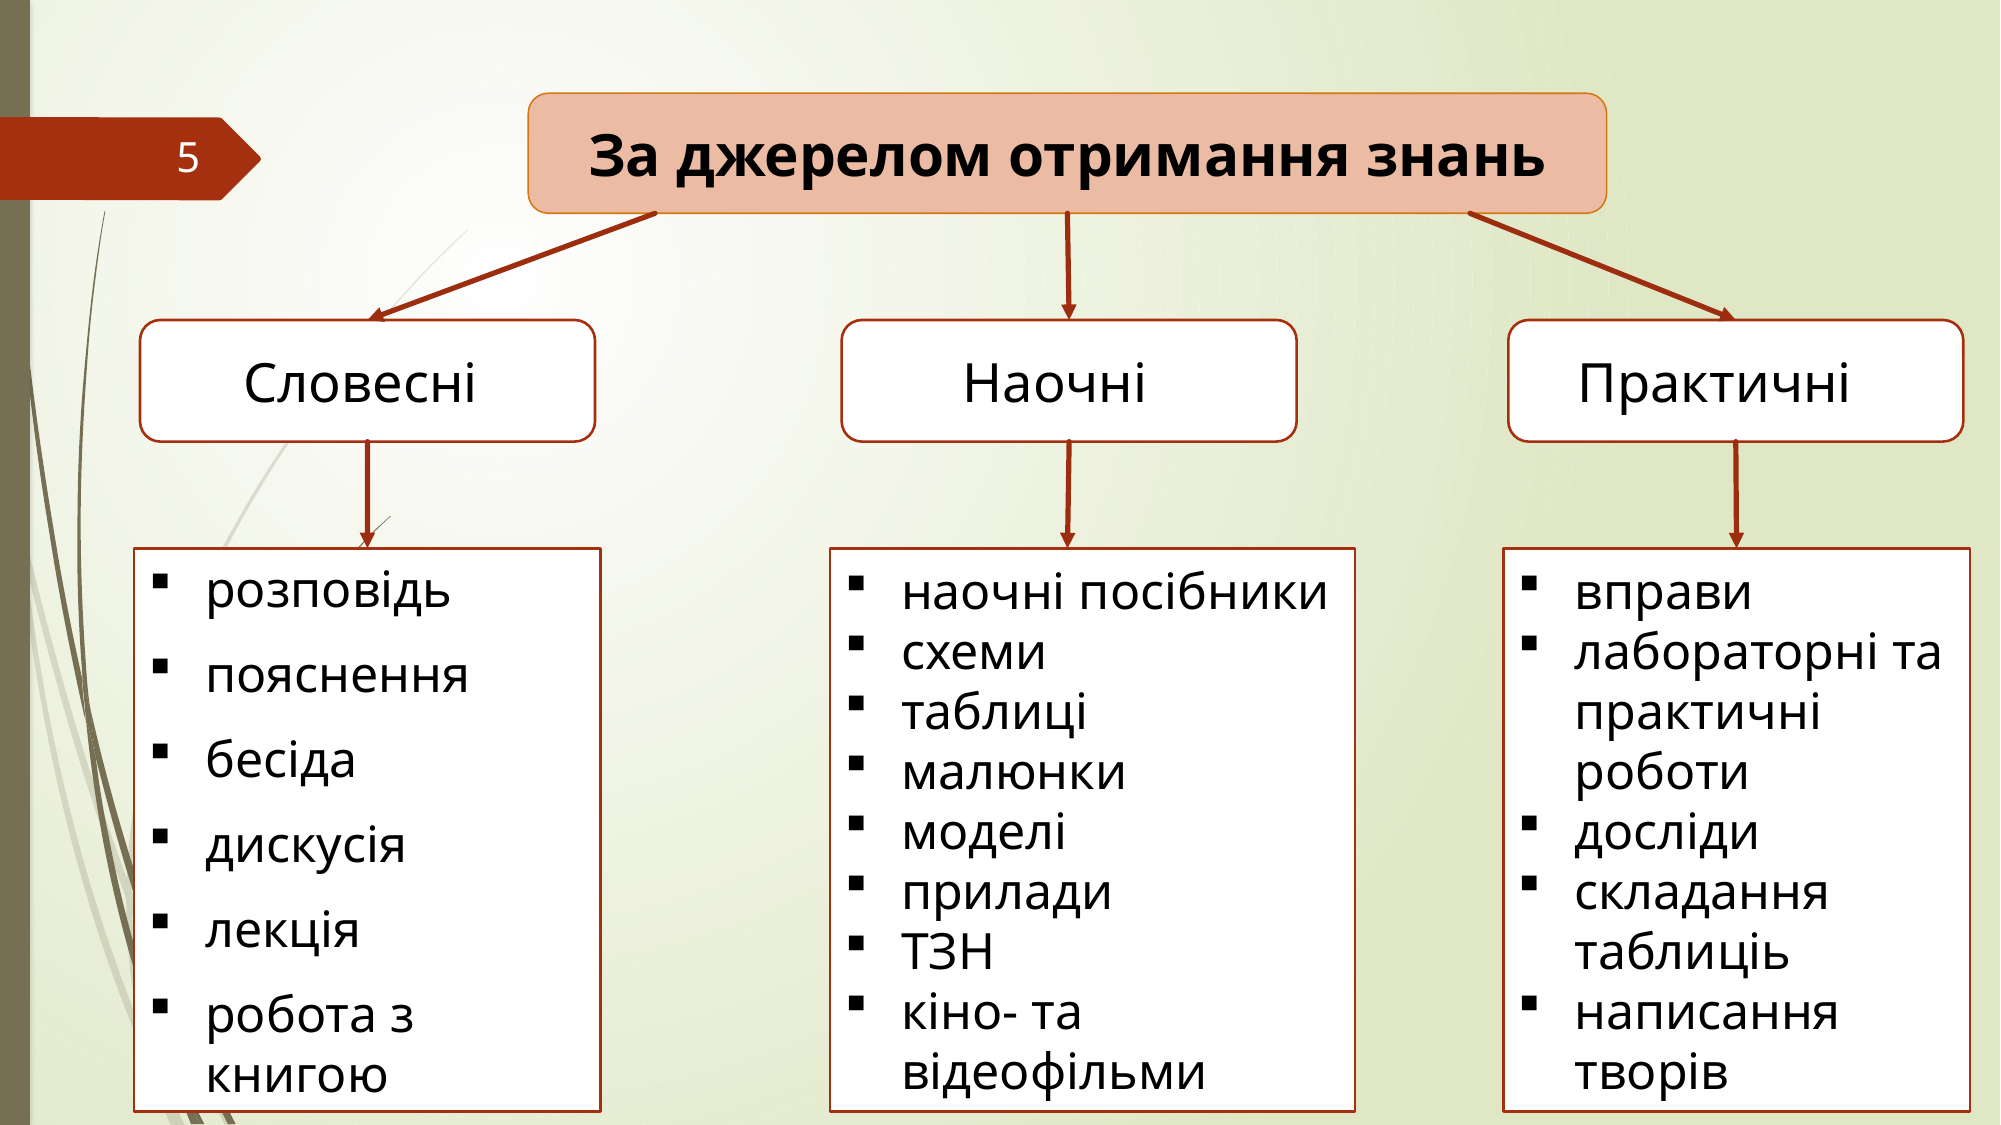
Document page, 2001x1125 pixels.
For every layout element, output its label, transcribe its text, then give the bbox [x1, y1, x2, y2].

text_box Словесні [138, 318, 597, 443]
text_box Практичні [1507, 318, 1965, 443]
text_box За джерелом отримання знань [527, 92, 1608, 215]
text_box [1469, 212, 1737, 321]
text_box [367, 212, 656, 321]
text_box наочні посібники схеми таблиці малюнки моделі прилади ТЗН кіно- та відеофільми [829, 547, 1356, 1113]
text_box розповідь пояснення бесіда дискусія лекція робота з книгою [133, 547, 602, 1113]
text_box Наочні [840, 318, 1298, 443]
text_box вправи лабораторні та практичні роботи досліди складання таблиціь написання творів [1502, 547, 1971, 1113]
slide_number 5 [87, 129, 216, 190]
